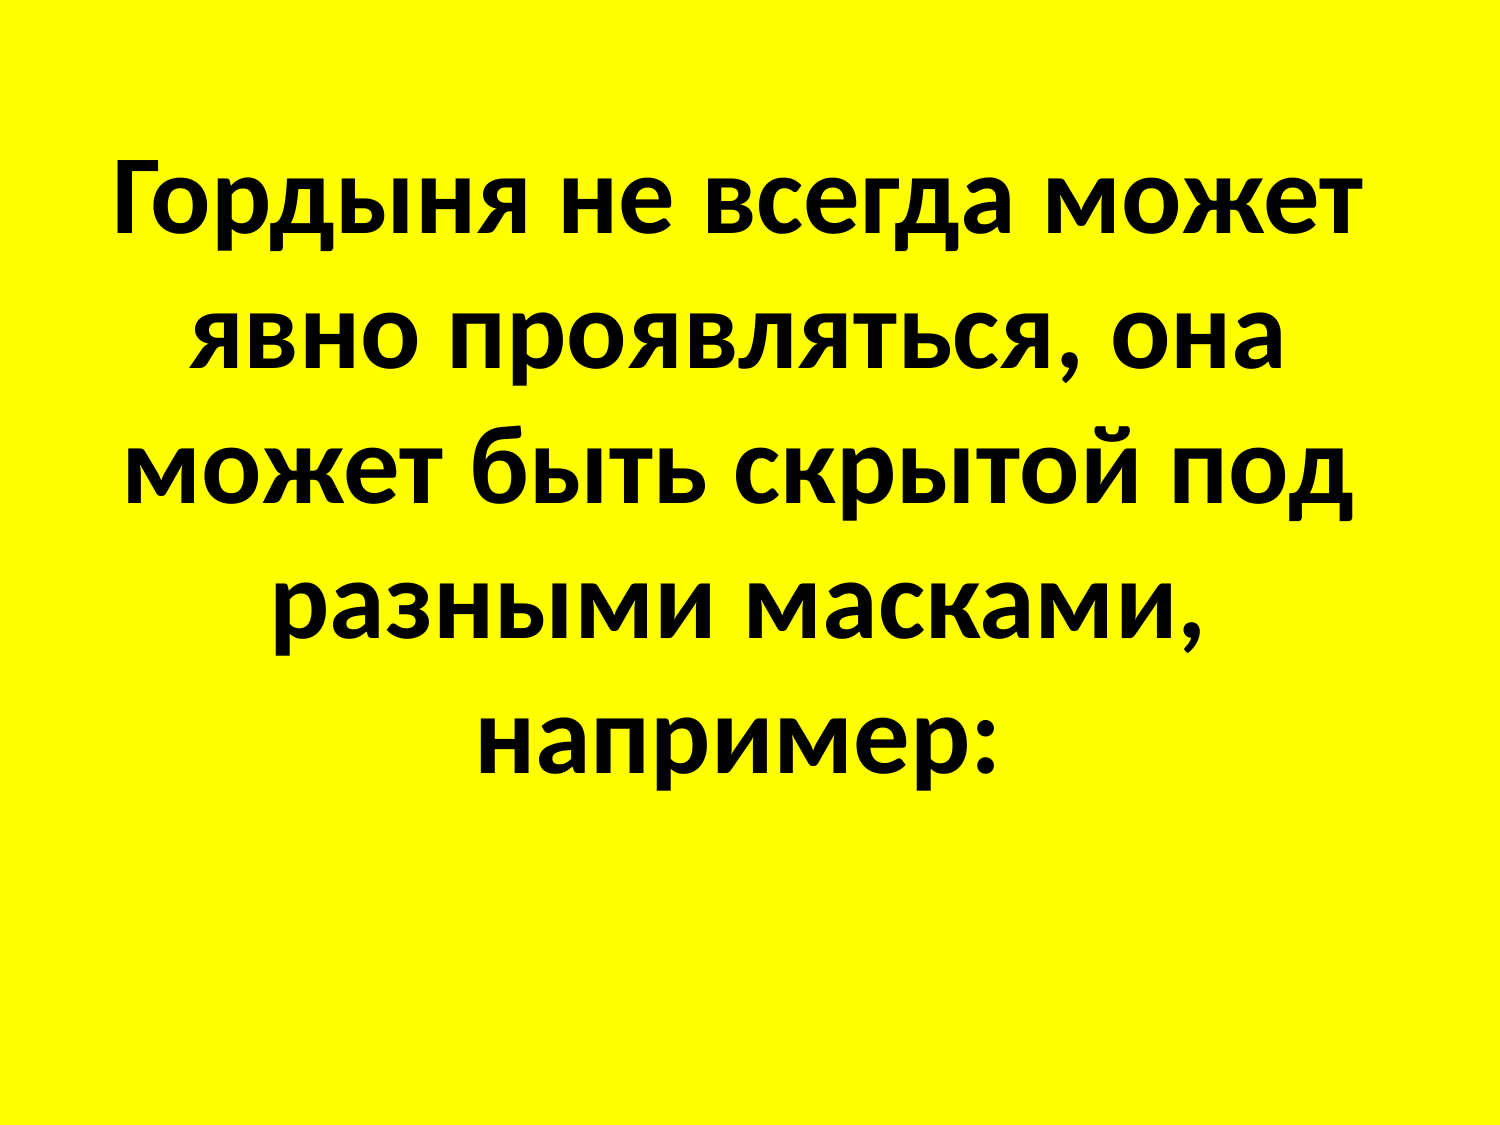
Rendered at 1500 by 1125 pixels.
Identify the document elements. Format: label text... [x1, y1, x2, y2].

text_box Гордыня не всегда может явно проявляться, она может быть скрытой под разными масками, например: [64, 113, 1412, 804]
